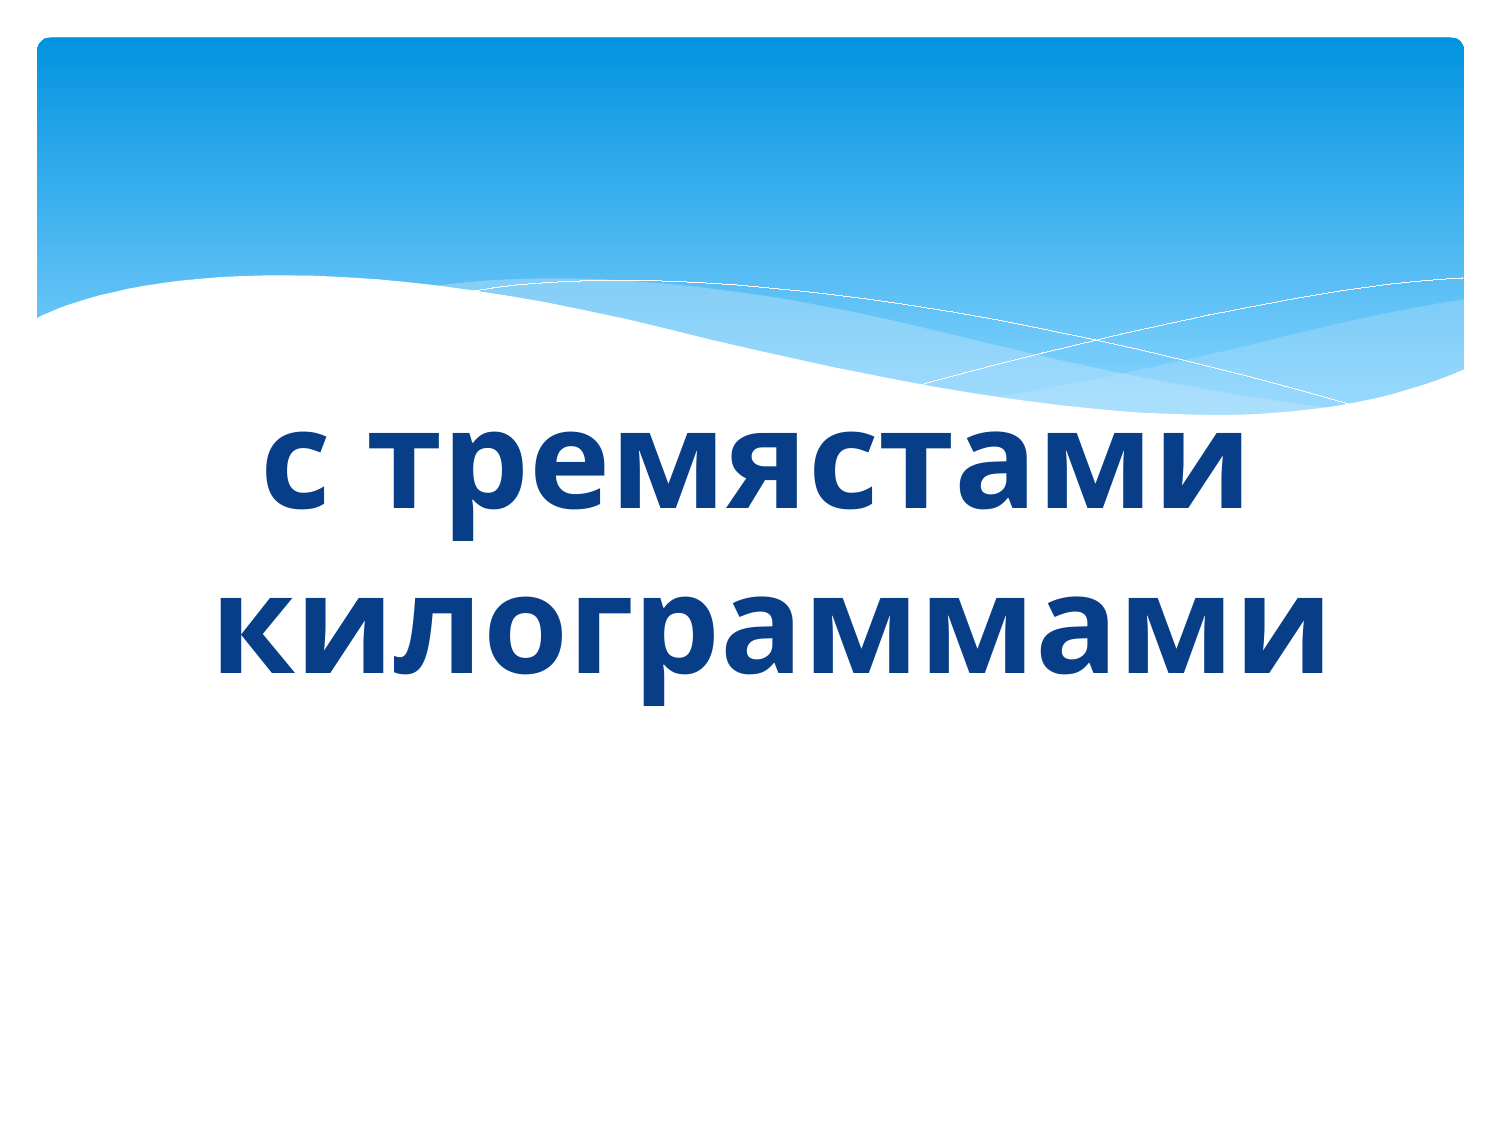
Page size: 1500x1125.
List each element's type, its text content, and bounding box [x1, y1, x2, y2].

list с тремястами килограммами [75, 363, 1425, 895]
